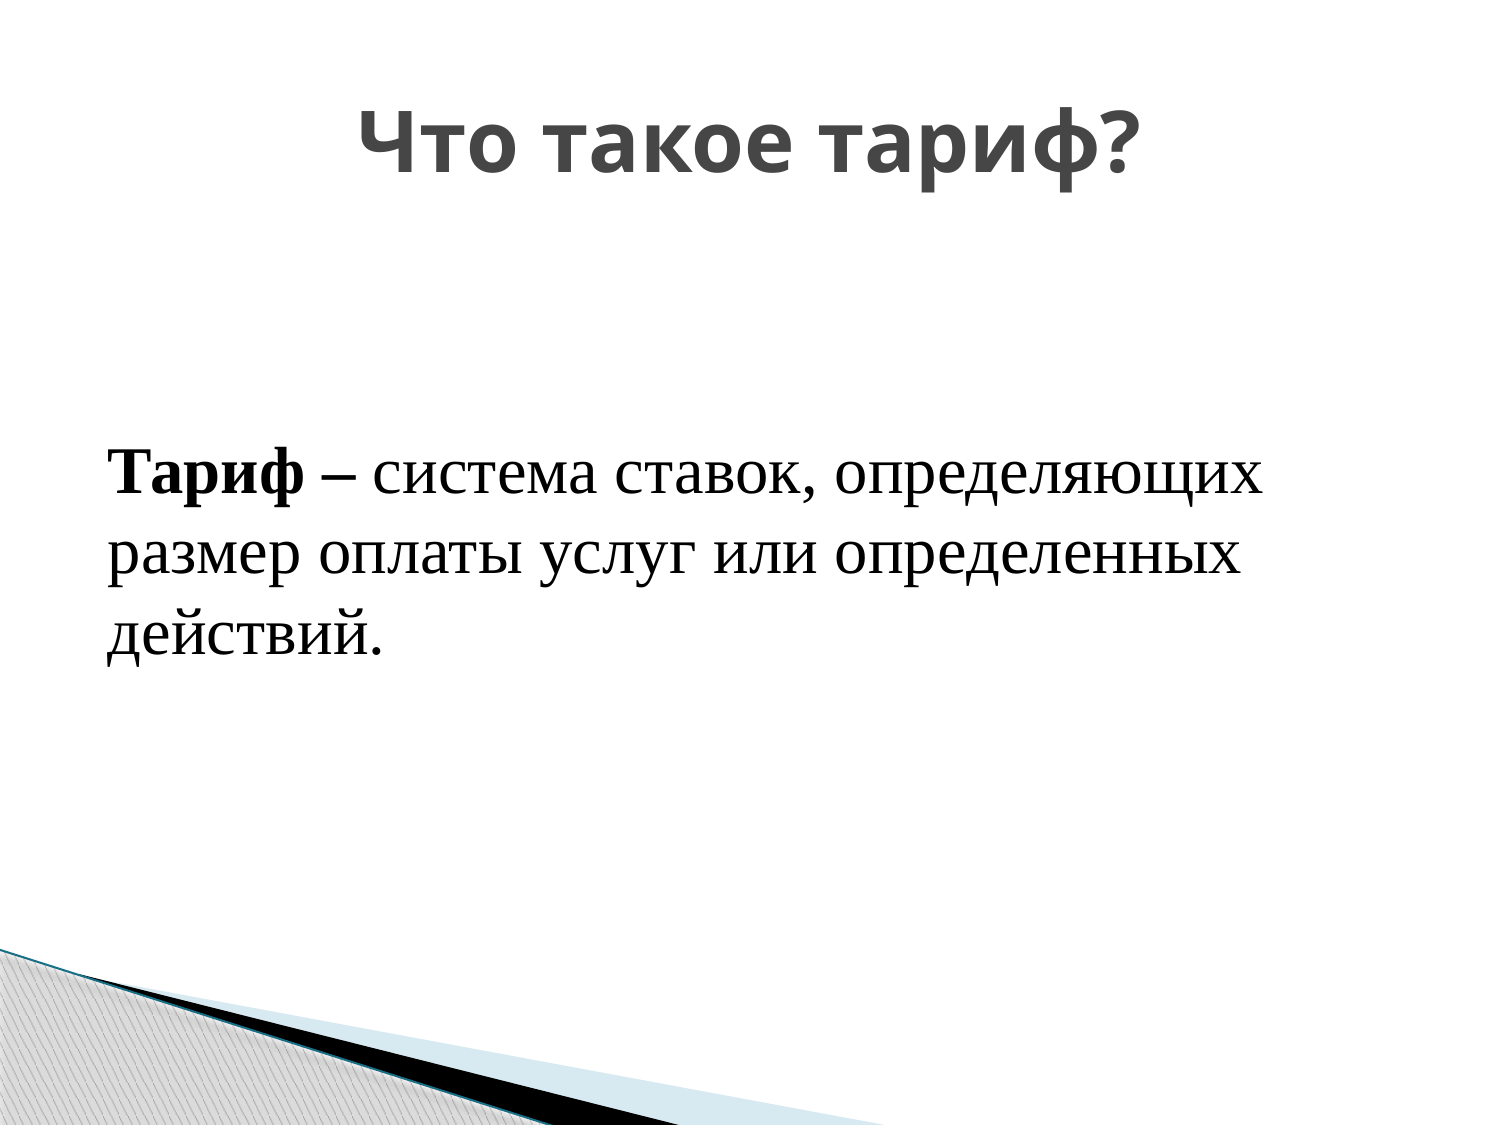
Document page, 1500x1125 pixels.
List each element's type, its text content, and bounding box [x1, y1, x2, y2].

list Тариф – система ставок, определяющих размер оплаты услуг или определенных действий. [75, 243, 1425, 986]
title Что такое тариф? [75, 45, 1425, 233]
